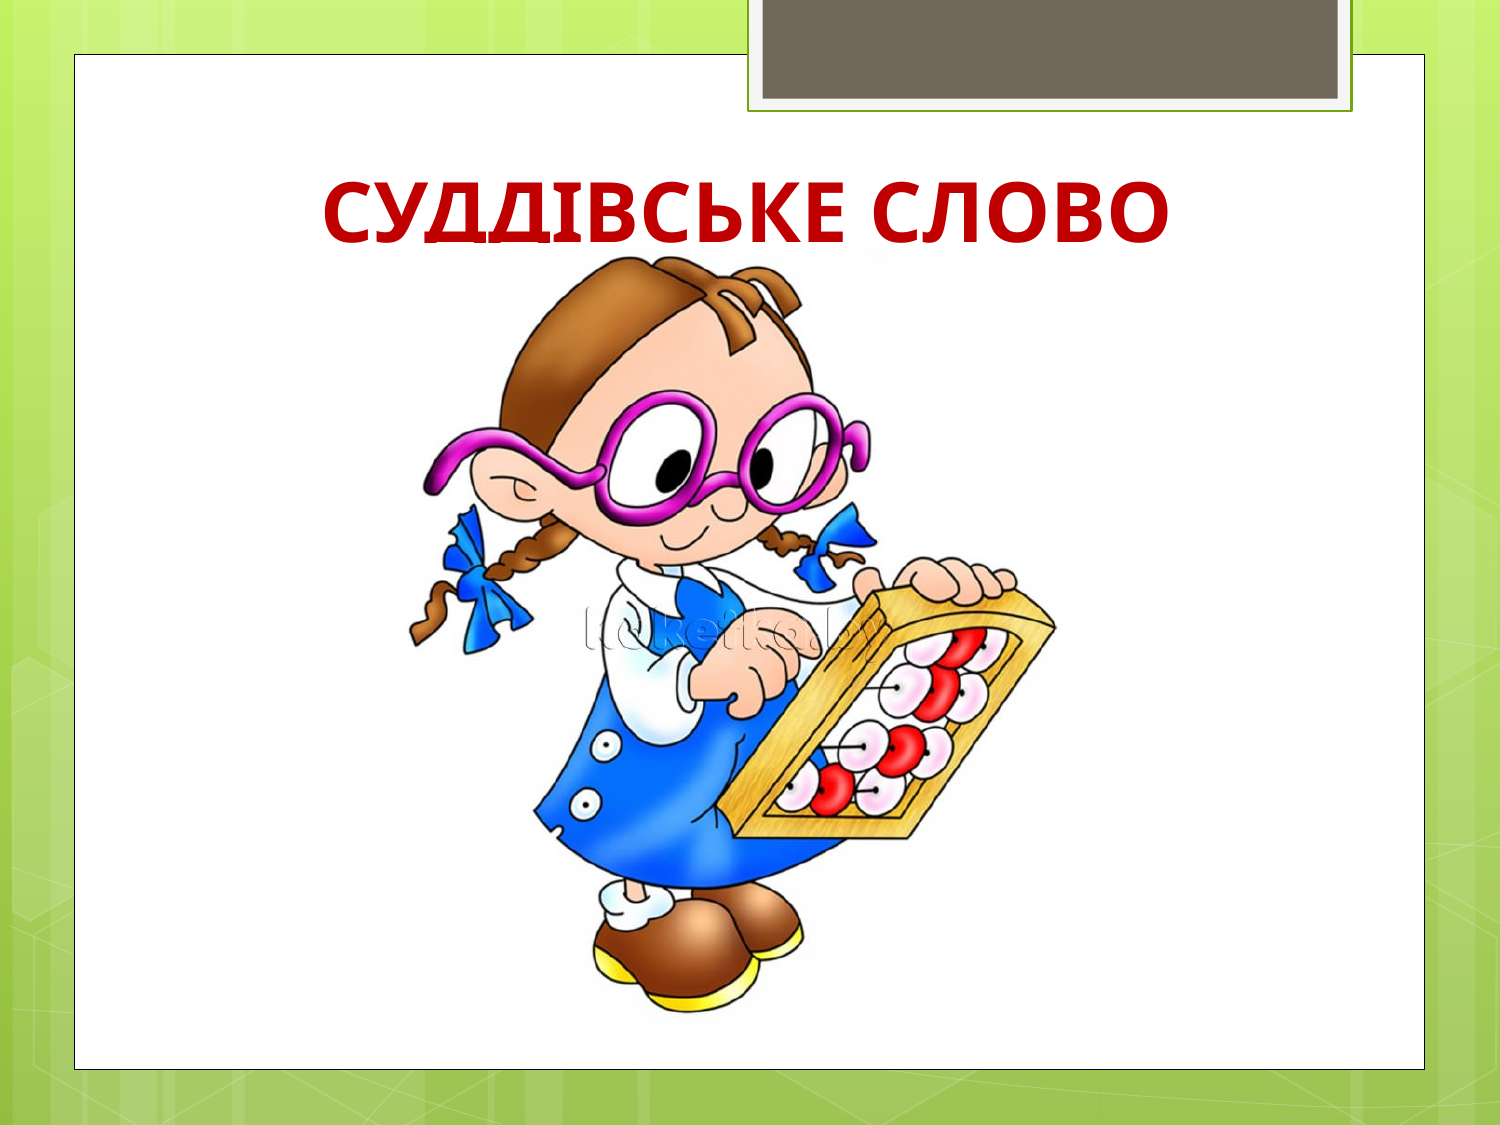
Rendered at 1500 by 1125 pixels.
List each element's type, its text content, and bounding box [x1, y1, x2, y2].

title СУДДІВСЬКЕ СЛОВО [171, 113, 1324, 268]
picture [407, 243, 1068, 1025]
